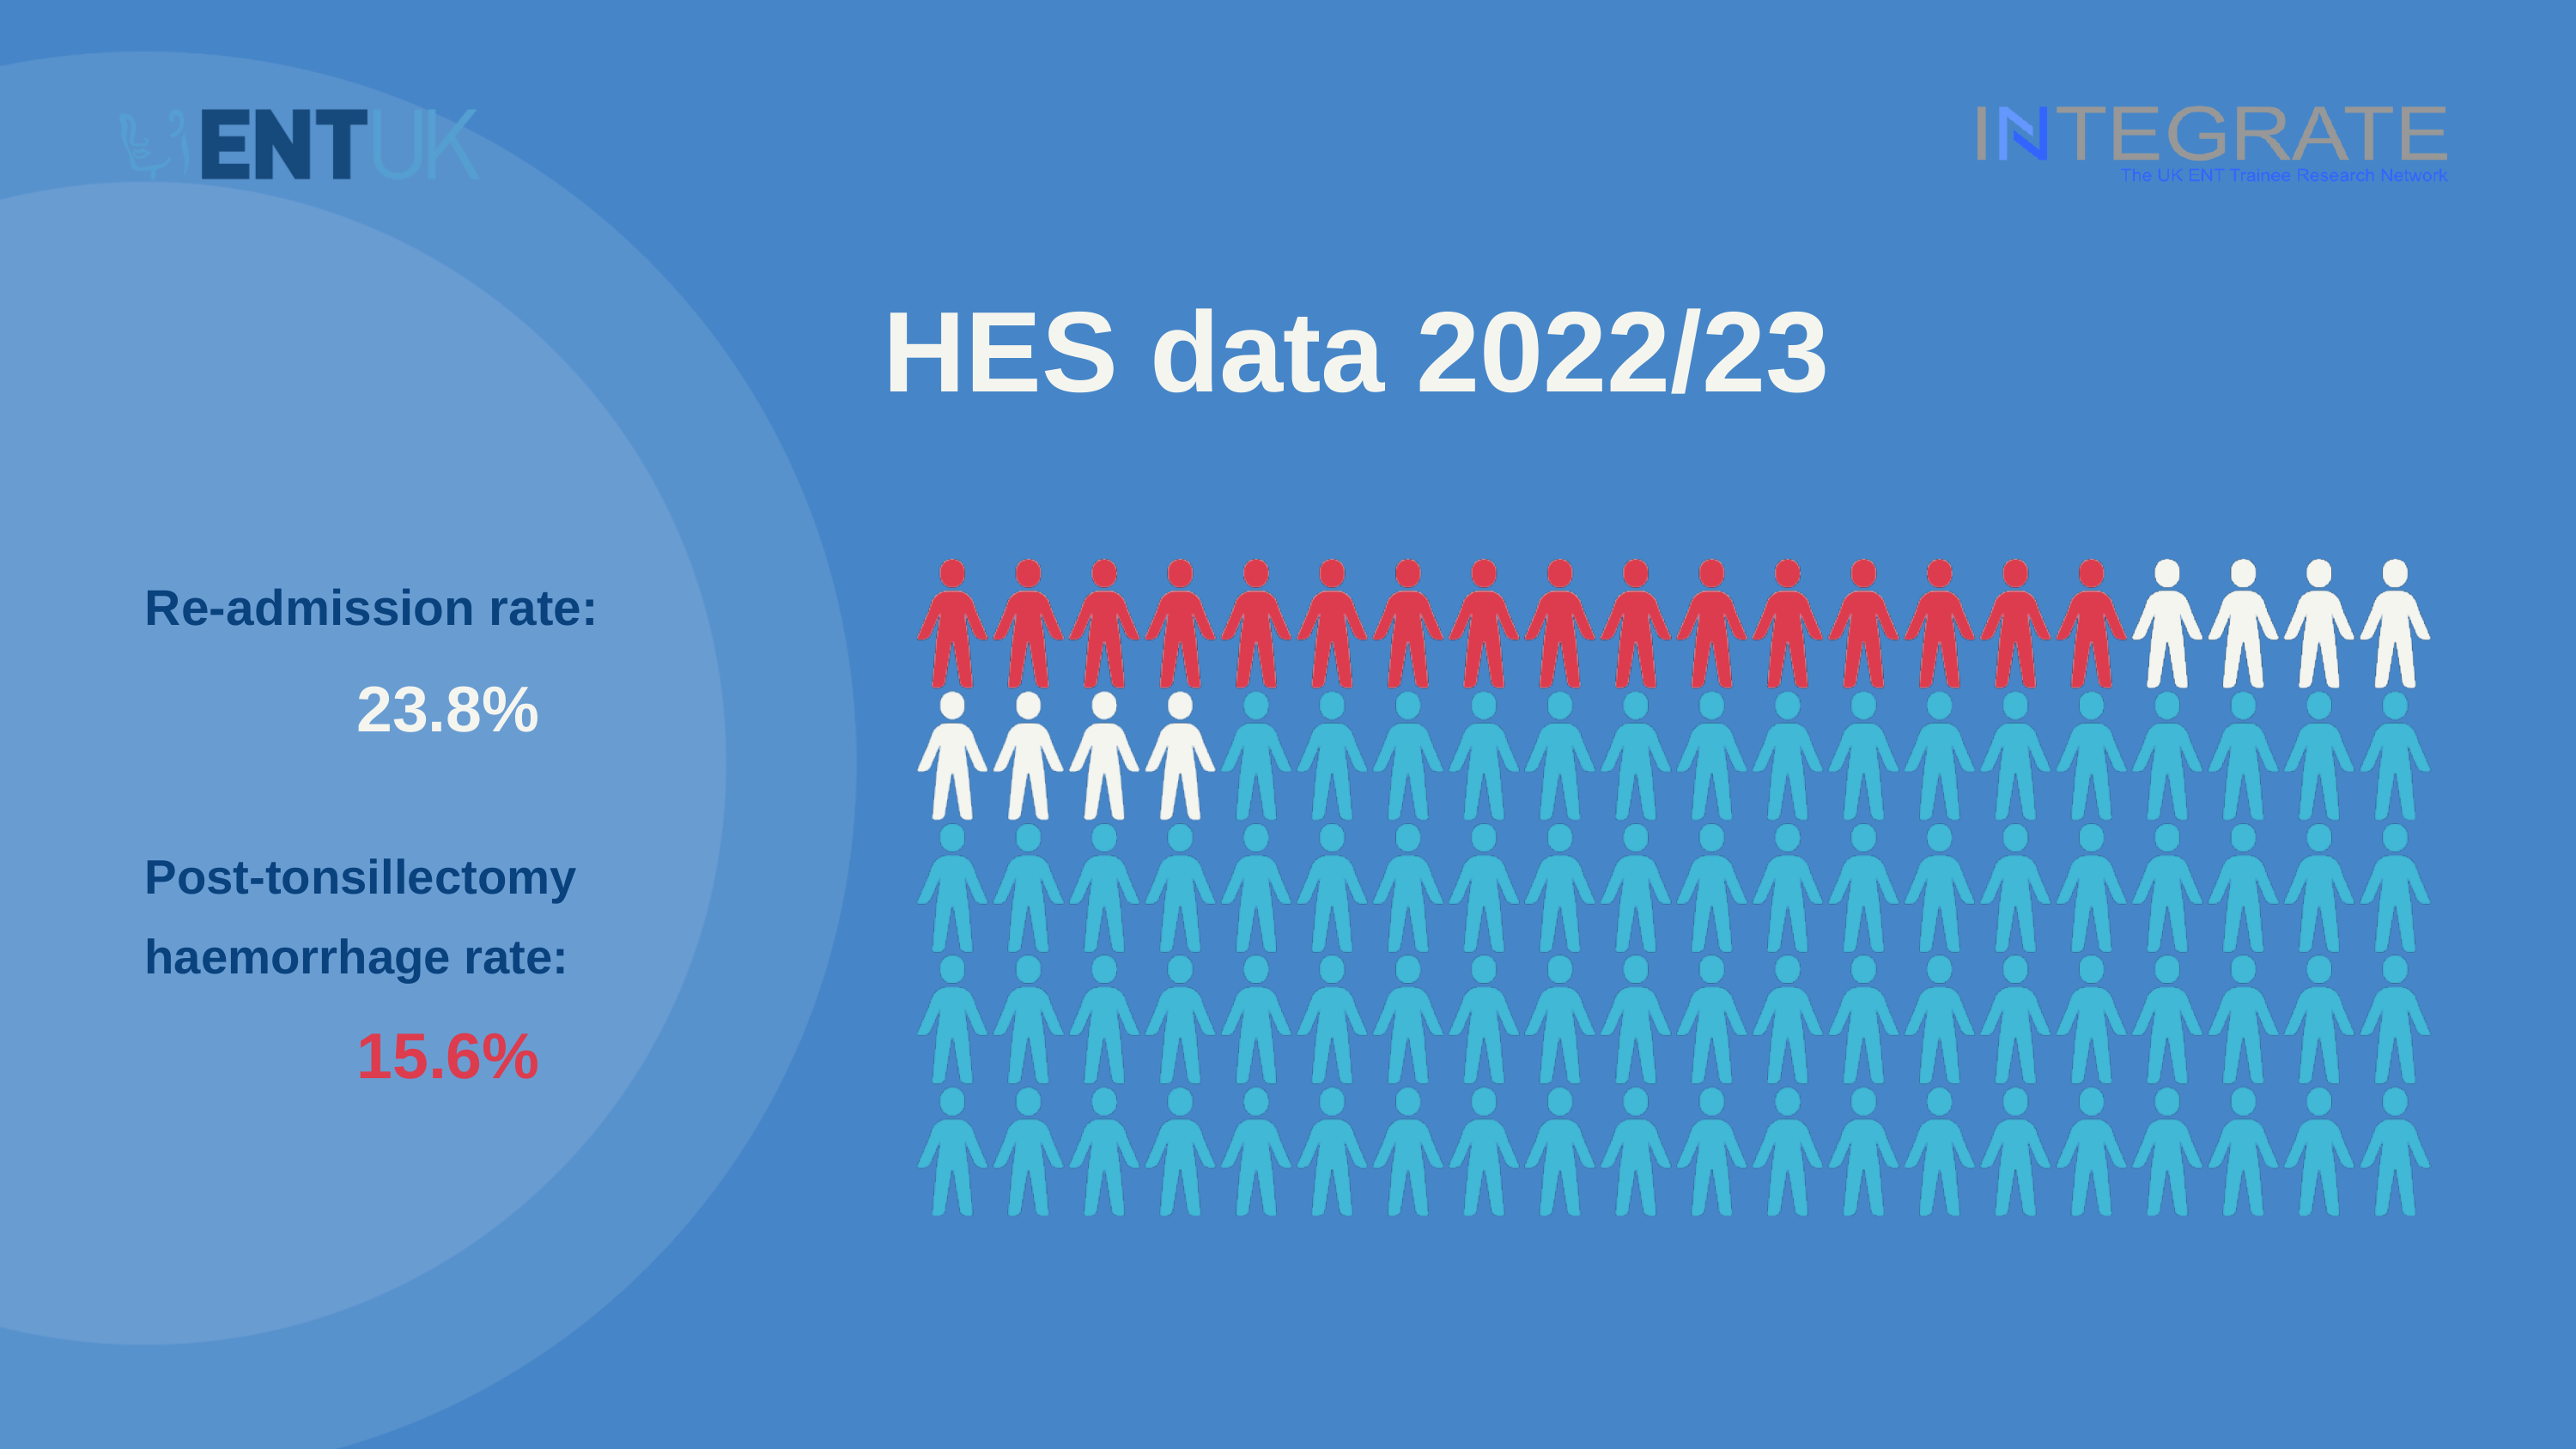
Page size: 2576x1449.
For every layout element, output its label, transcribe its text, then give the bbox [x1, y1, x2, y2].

picture [765, 408, 2576, 1368]
text_box [0, 52, 857, 1449]
text_box [1929, 89, 2495, 198]
text_box Re-admission rate: 23.8% Post-tonsillectomy haemorrhage rate: 15.6% [144, 551, 752, 1155]
text_box [88, 92, 511, 198]
text_box HES data 2022/23 [722, 222, 1991, 415]
